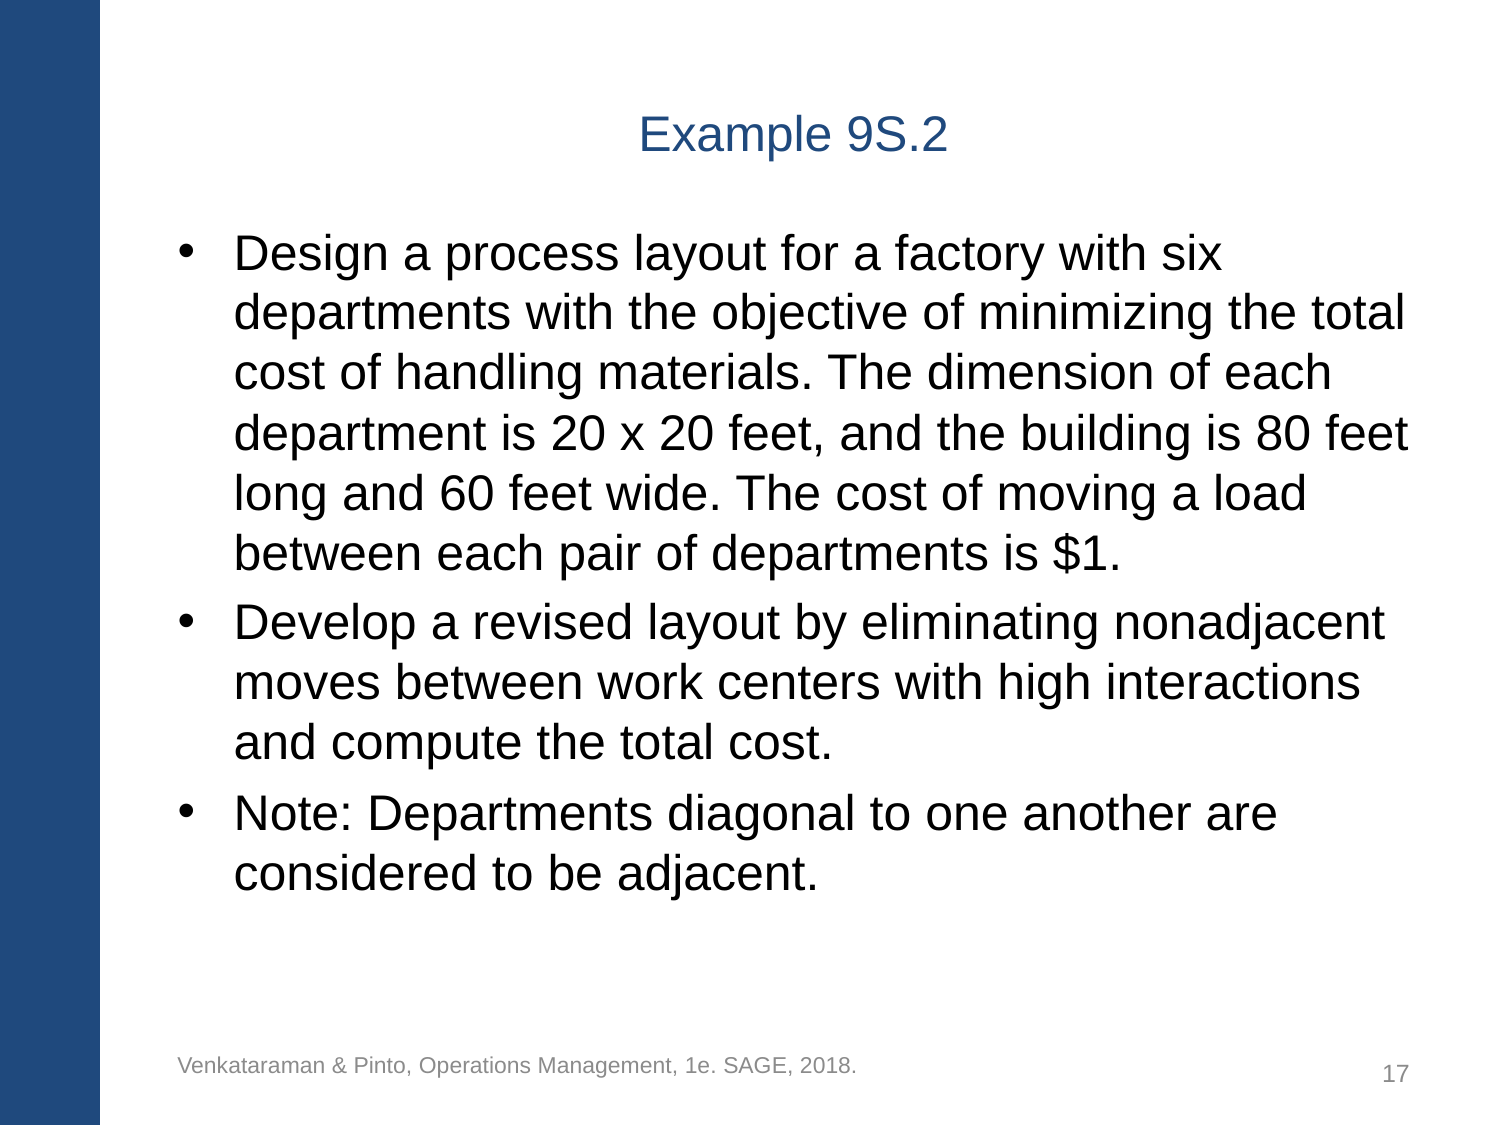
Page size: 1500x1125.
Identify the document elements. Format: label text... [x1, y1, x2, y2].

footer Venkataraman & Pinto, Operations Management, 1e. SAGE, 2018. [162, 1042, 1313, 1103]
list Design a process layout for a factory with six departments with the objective of minimizing the total cost of handling materials. The dimension of each department is 20 x 20 feet, and the building is 80 feet long and 60 feet wide. The cost of moving a load between each pair of departments is $1. Develop a revised layout by eliminating nonadjacent moves between work centers with high interactions and compute the total cost. Note: Departments diagonal to one another are considered to be adjacent. [162, 212, 1425, 1013]
slide_number 17 [1350, 1042, 1425, 1103]
title Example 9S.2 [162, 37, 1425, 212]
